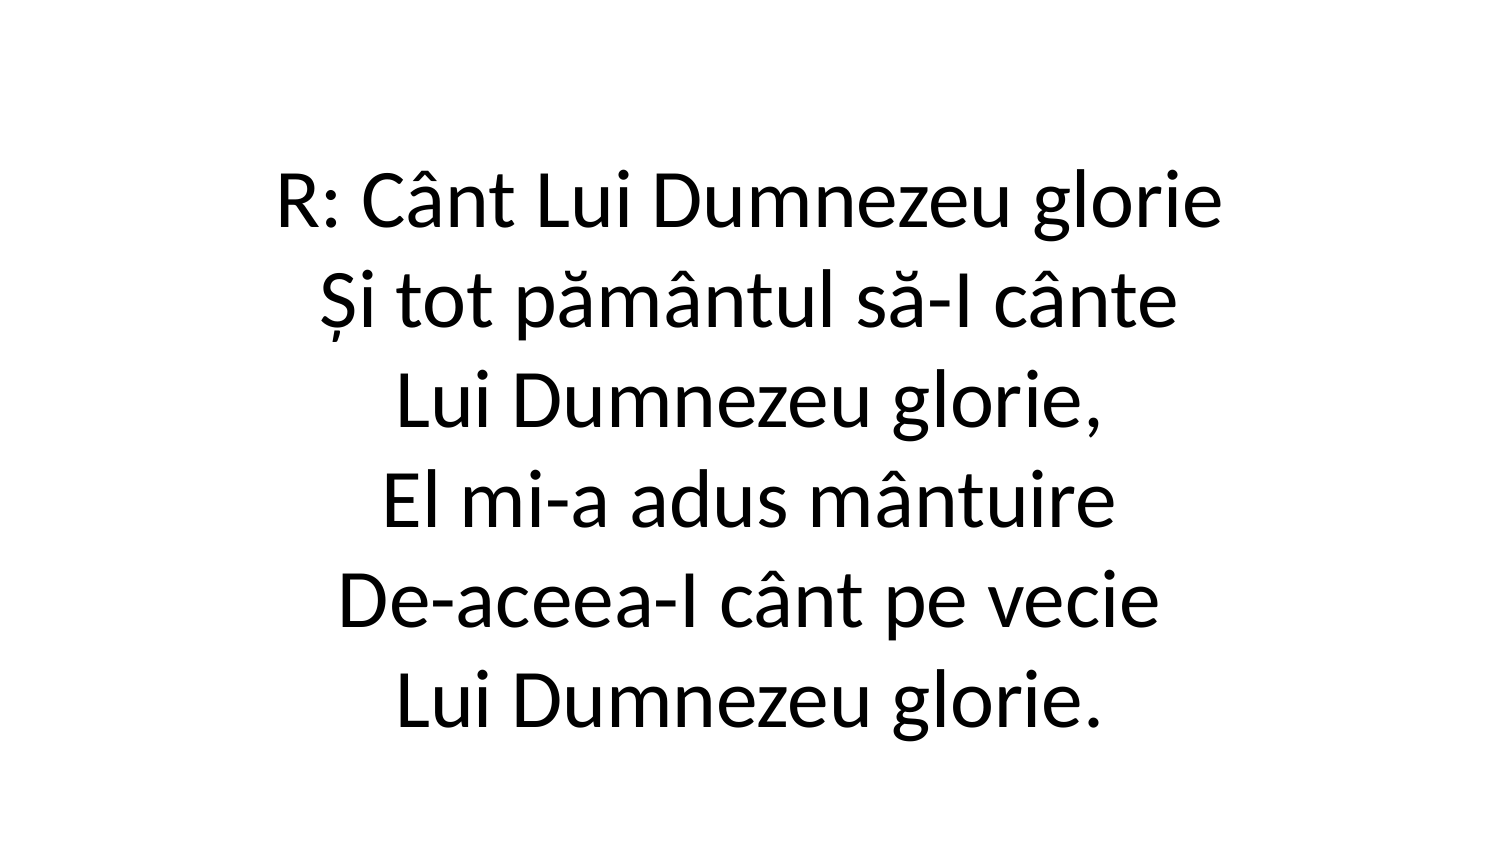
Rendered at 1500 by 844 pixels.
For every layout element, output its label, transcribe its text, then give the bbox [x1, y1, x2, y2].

text_box R: Cânt Lui Dumnezeu glorie Și tot pământul să-I cânte Lui Dumnezeu glorie, El mi-a adus mântuire De-aceea-I cânt pe vecie Lui Dumnezeu glorie. [260, 92, 1240, 752]
